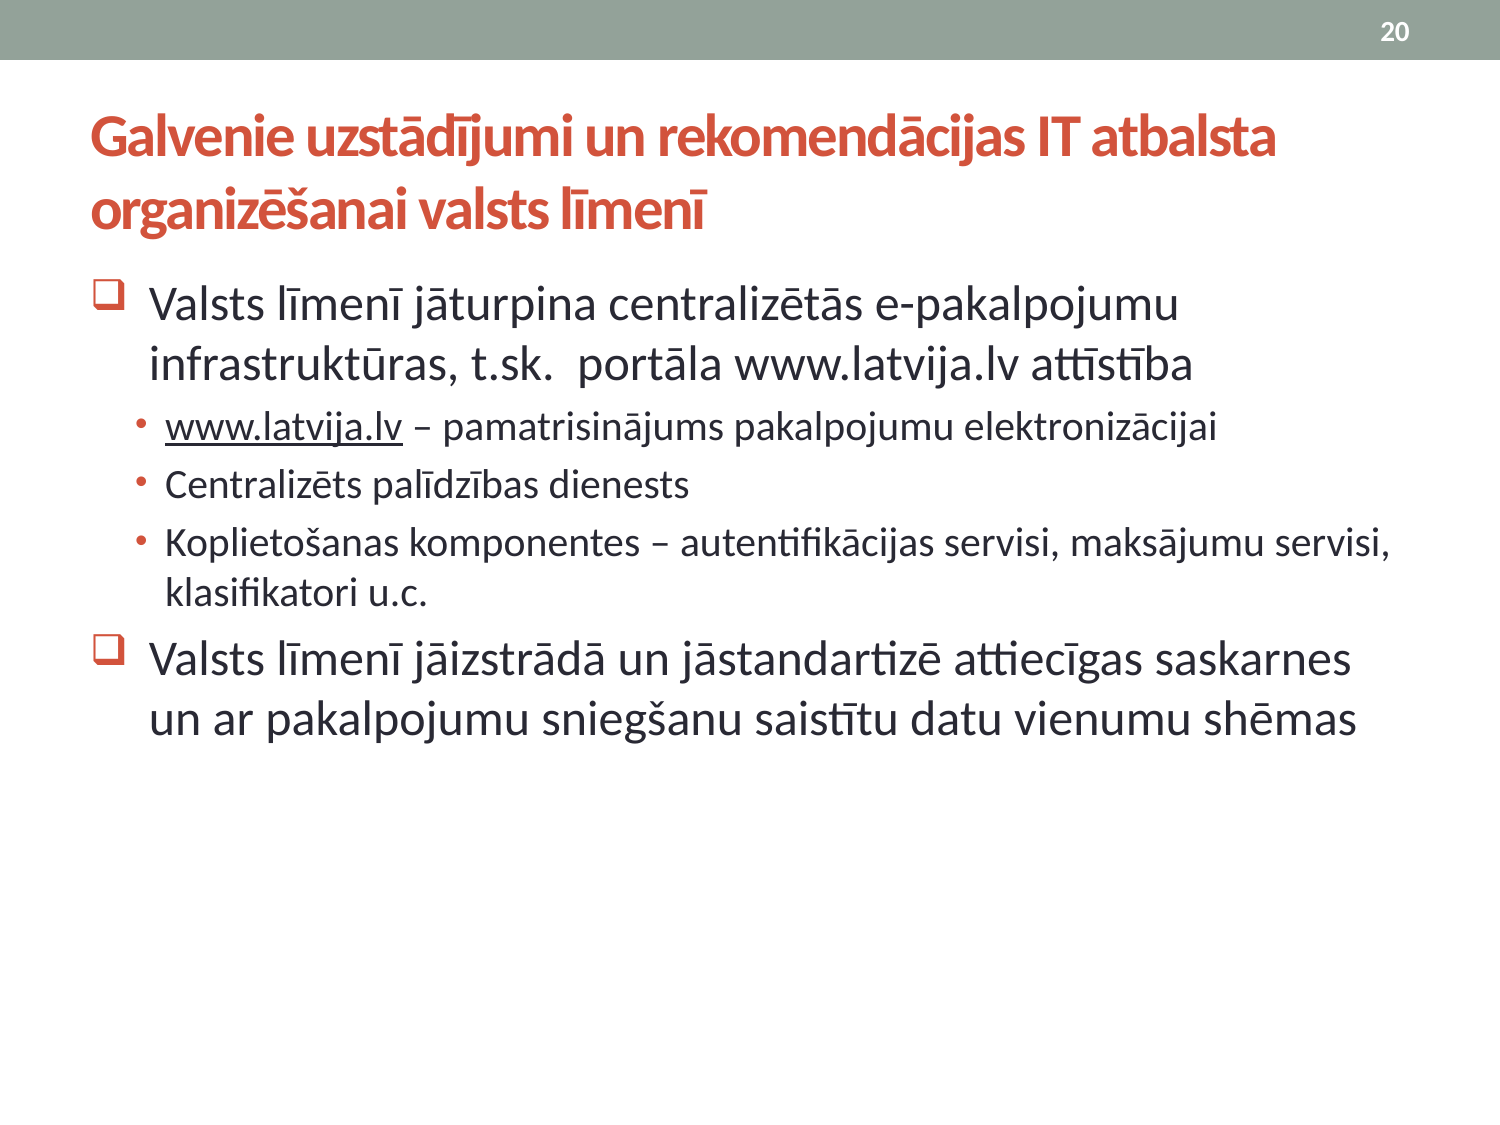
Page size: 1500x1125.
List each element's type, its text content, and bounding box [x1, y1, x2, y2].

title Galvenie uzstādījumi un rekomendācijas IT atbalsta organizēšanai valsts līmenī [75, 87, 1425, 250]
list Valsts līmenī jāturpina centralizētās e-pakalpojumu infrastruktūras, t.sk. portāla www.latvija.lv attīstība www.latvija.lv – pamatrisinājums pakalpojumu elektronizācijai Centralizēts palīdzības dienests Koplietošanas komponentes – autentifikācijas servisi, maksājumu servisi, klasifikatori u.c. Valsts līmenī jāizstrādā un jāstandartizē attiecīgas saskarnes un ar pakalpojumu sniegšanu saistītu datu vienumu shēmas [75, 262, 1425, 1063]
slide_number 20 [1250, 3, 1425, 57]
